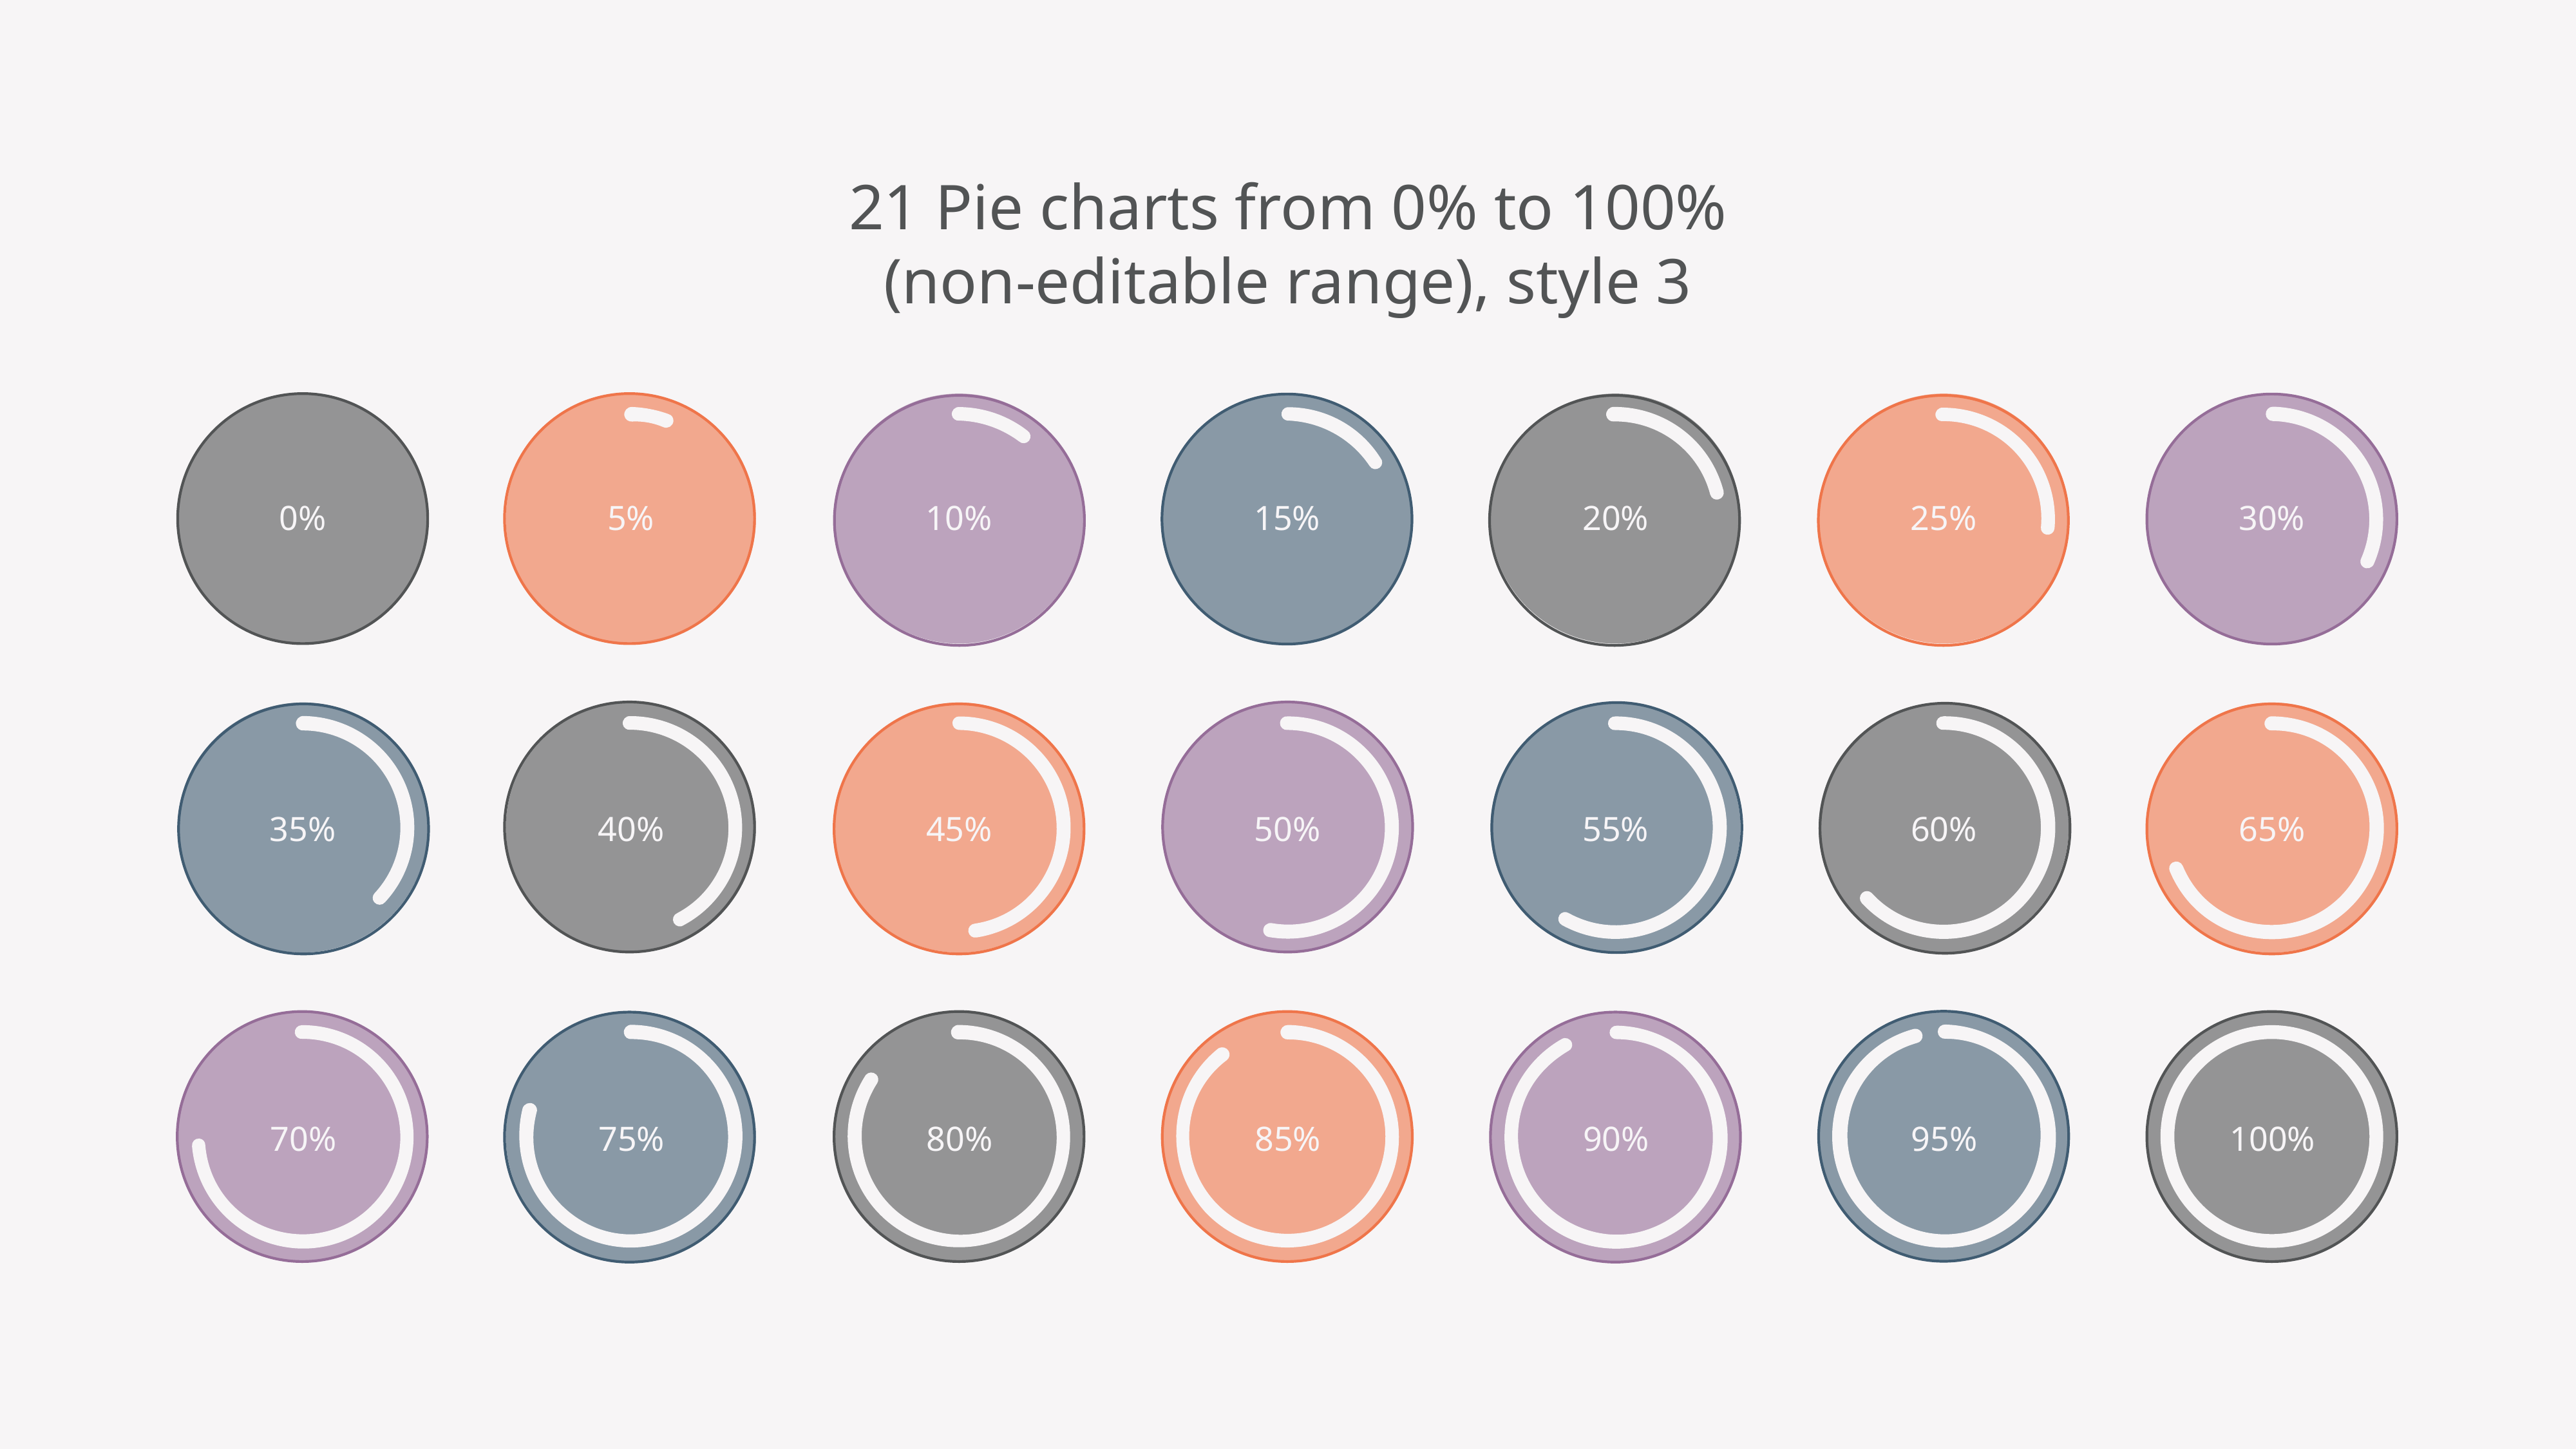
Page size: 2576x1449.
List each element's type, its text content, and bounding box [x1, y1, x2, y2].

text_box [504, 702, 755, 952]
text_box [1515, 393, 1741, 539]
text_box [1162, 702, 1413, 952]
text_box [504, 393, 755, 644]
text_box [177, 702, 385, 853]
text_box [1818, 395, 2069, 646]
text_box [1819, 1011, 2069, 1262]
text_box [834, 395, 1084, 646]
text_box [844, 702, 1074, 777]
text_box [2146, 1011, 2397, 1262]
text_box [2146, 393, 2397, 645]
text_box [2146, 703, 2397, 954]
text_box [1162, 393, 1412, 645]
text_box [2157, 702, 2387, 777]
text_box [1492, 702, 1742, 953]
text_box [1820, 703, 2070, 954]
text_box [1162, 1011, 1413, 1262]
text_box [177, 1011, 428, 1262]
text_box 21 Pie charts from 0% to 100% (non-editable range), style 3 [822, 162, 1754, 322]
text_box [835, 393, 1074, 506]
text_box [178, 703, 429, 954]
text_box [834, 1011, 1084, 1262]
text_box [834, 703, 1084, 954]
text_box [504, 1012, 755, 1262]
text_box [177, 393, 428, 644]
text_box [1829, 393, 2068, 503]
text_box [1490, 1012, 1741, 1262]
text_box [1490, 395, 1740, 646]
